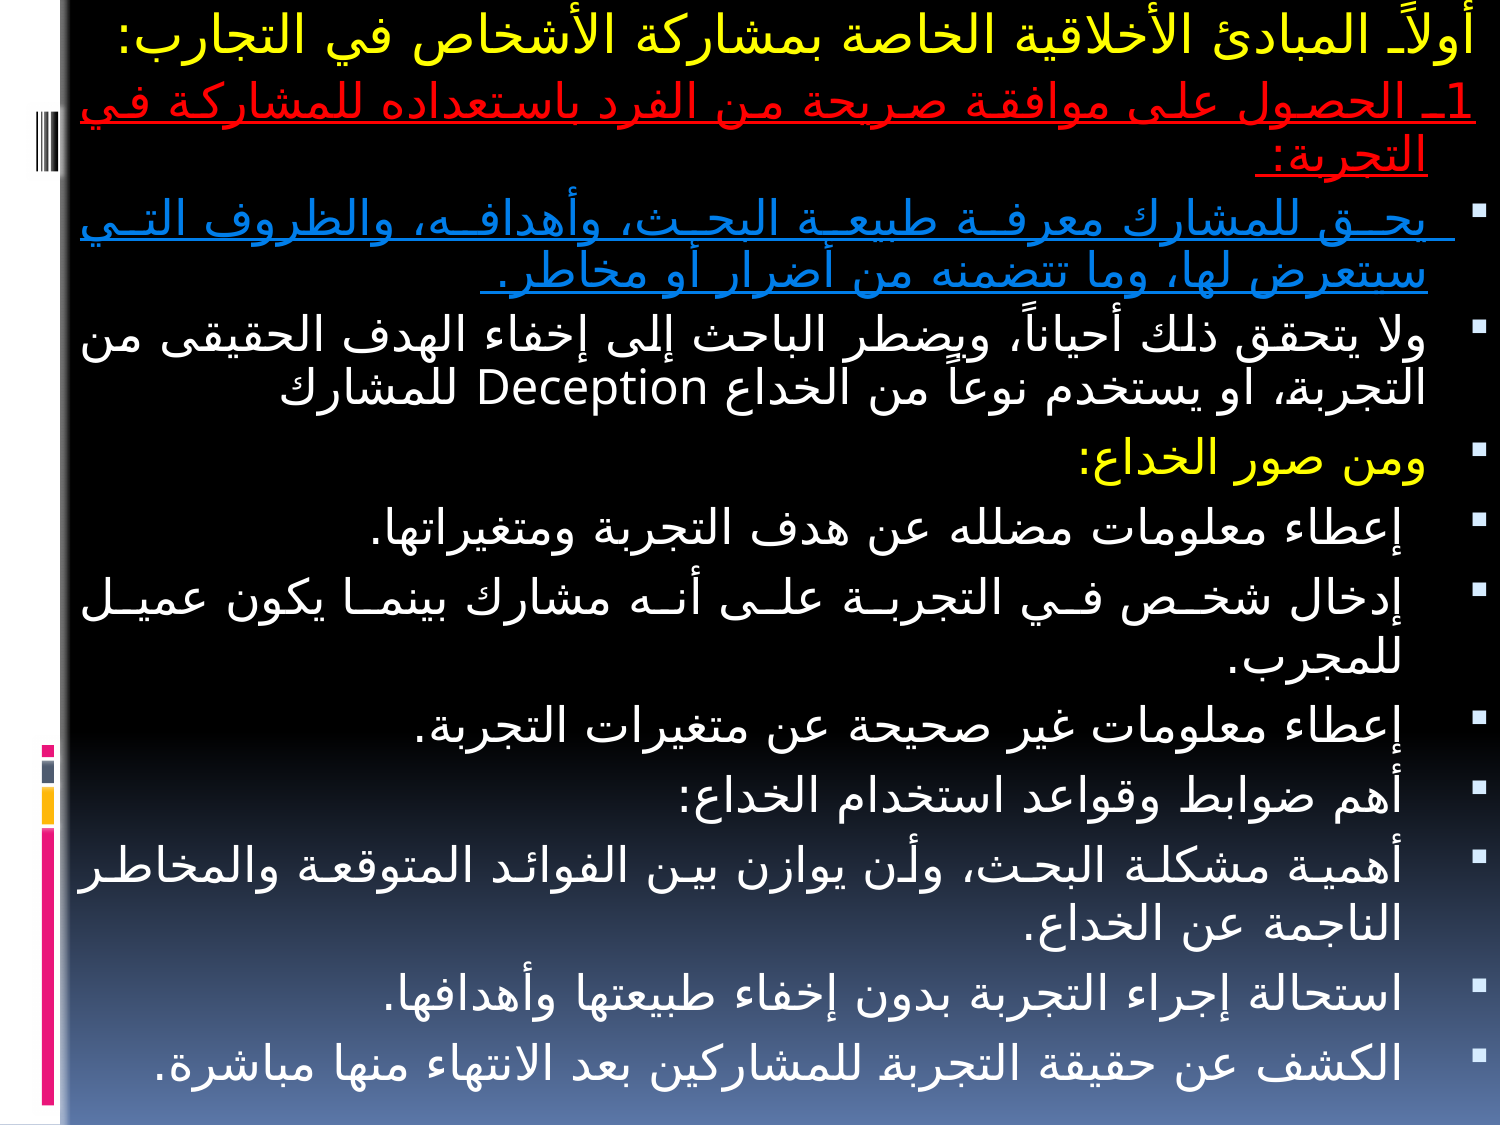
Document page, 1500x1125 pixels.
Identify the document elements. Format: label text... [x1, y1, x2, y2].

list أولاًـ المبادئ الأخلاقية الخاصة بمشاركة الأشخاص في التجارب: 1ـ الحصول على موافقة صريحة من الفرد باستعداده للمشاركة في التجربة: يحق للمشارك معرفة طبيعة البحث، وأهدافه، والظروف التي سيتعرض لها، وما تتضمنه من أضرار أو مخاطر. ولا يتحقق ذلك أحياناً، ويضطر الباحث إلى إخفاء الهدف الحقيقى من التجربة، او يستخدم نوعاً من الخداع Deception للمشارك ومن صور الخداع: إعطاء معلومات مضلله عن هدف التجربة ومتغيراتها. إدخال شخص في التجربة على أنه مشارك بينما يكون عميل للمجرب. إعطاء معلومات غير صحيحة عن متغيرات التجربة. أهم ضوابط وقواعد استخدام الخداع: أهمية مشكلة البحث، وأن يوازن بين الفوائد المتوقعة والمخاطر الناجمة عن الخداع. استحالة إجراء التجربة بدون إخفاء طبيعتها وأهدافها. الكشف عن حقيقة التجربة للمشاركين بعد الانتهاء منها مباشرة. [64, 0, 1500, 1125]
